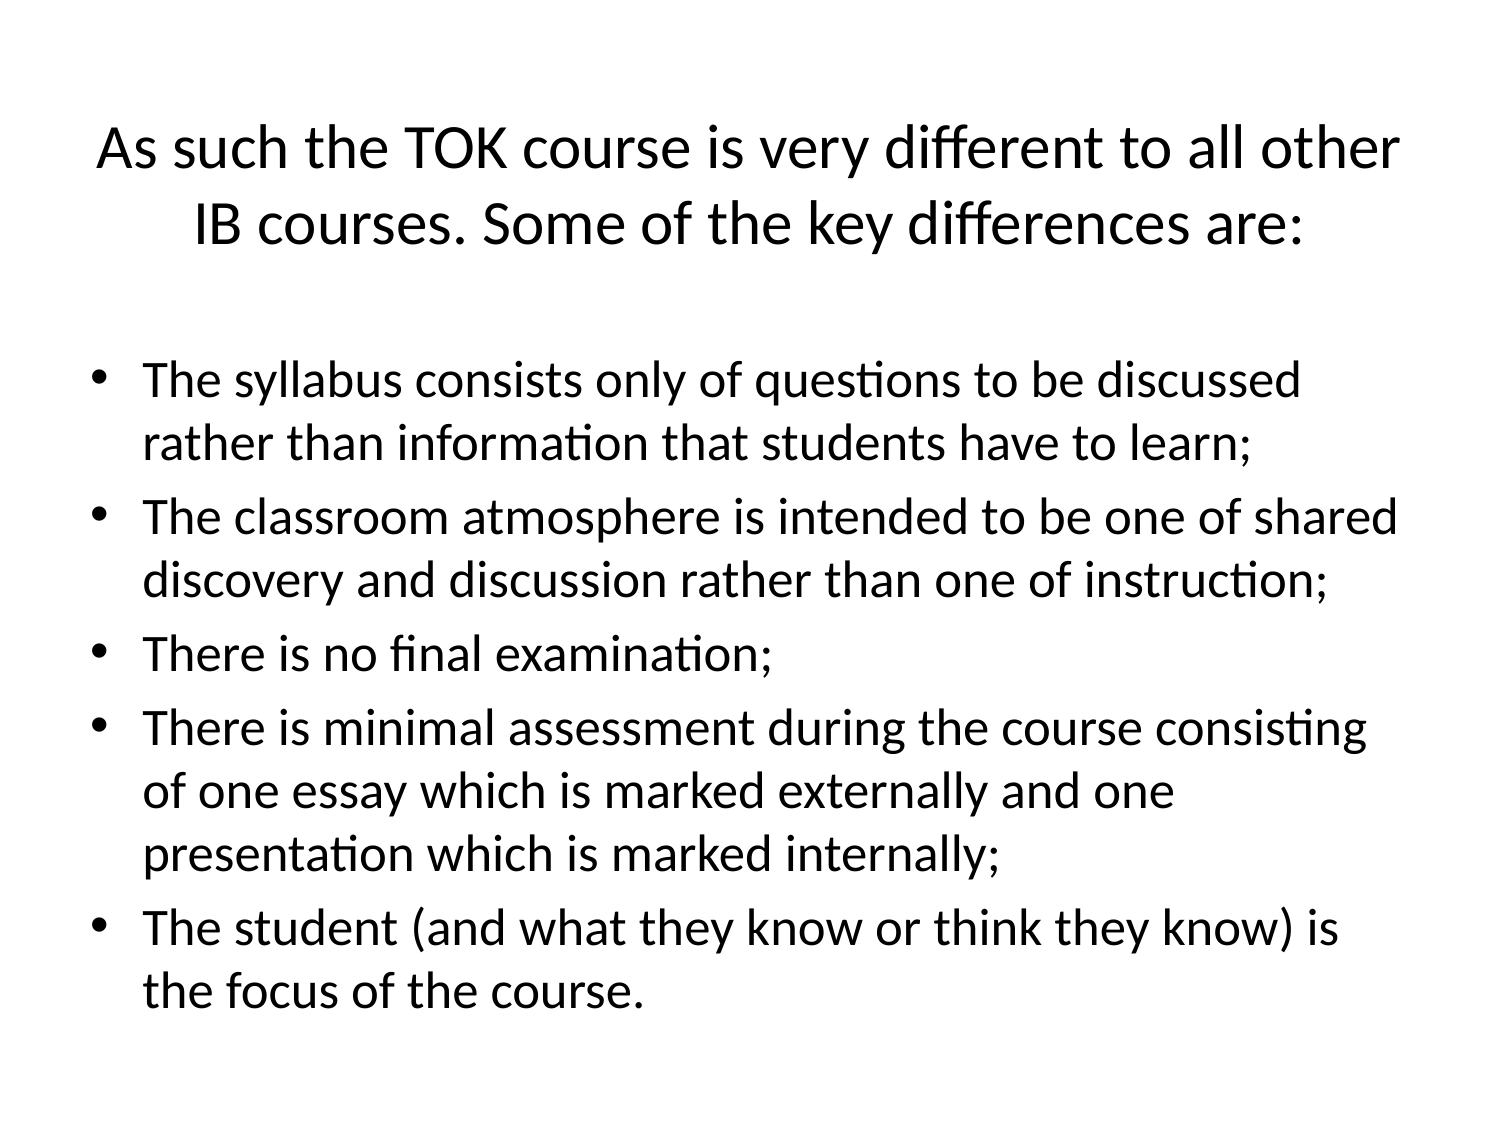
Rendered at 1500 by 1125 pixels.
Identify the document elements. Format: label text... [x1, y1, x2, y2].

list The syllabus consists only of questions to be discussed rather than information that students have to learn; The classroom atmosphere is intended to be one of shared discovery and discussion rather than one of instruction; There is no final examination; There is minimal assessment during the course consisting of one essay which is marked externally and one presentation which is marked internally; The student (and what they know or think they know) is the focus of the course. [75, 337, 1425, 1080]
title As such the TOK course is very different to all other IB courses. Some of the key differences are: [75, 75, 1425, 337]
